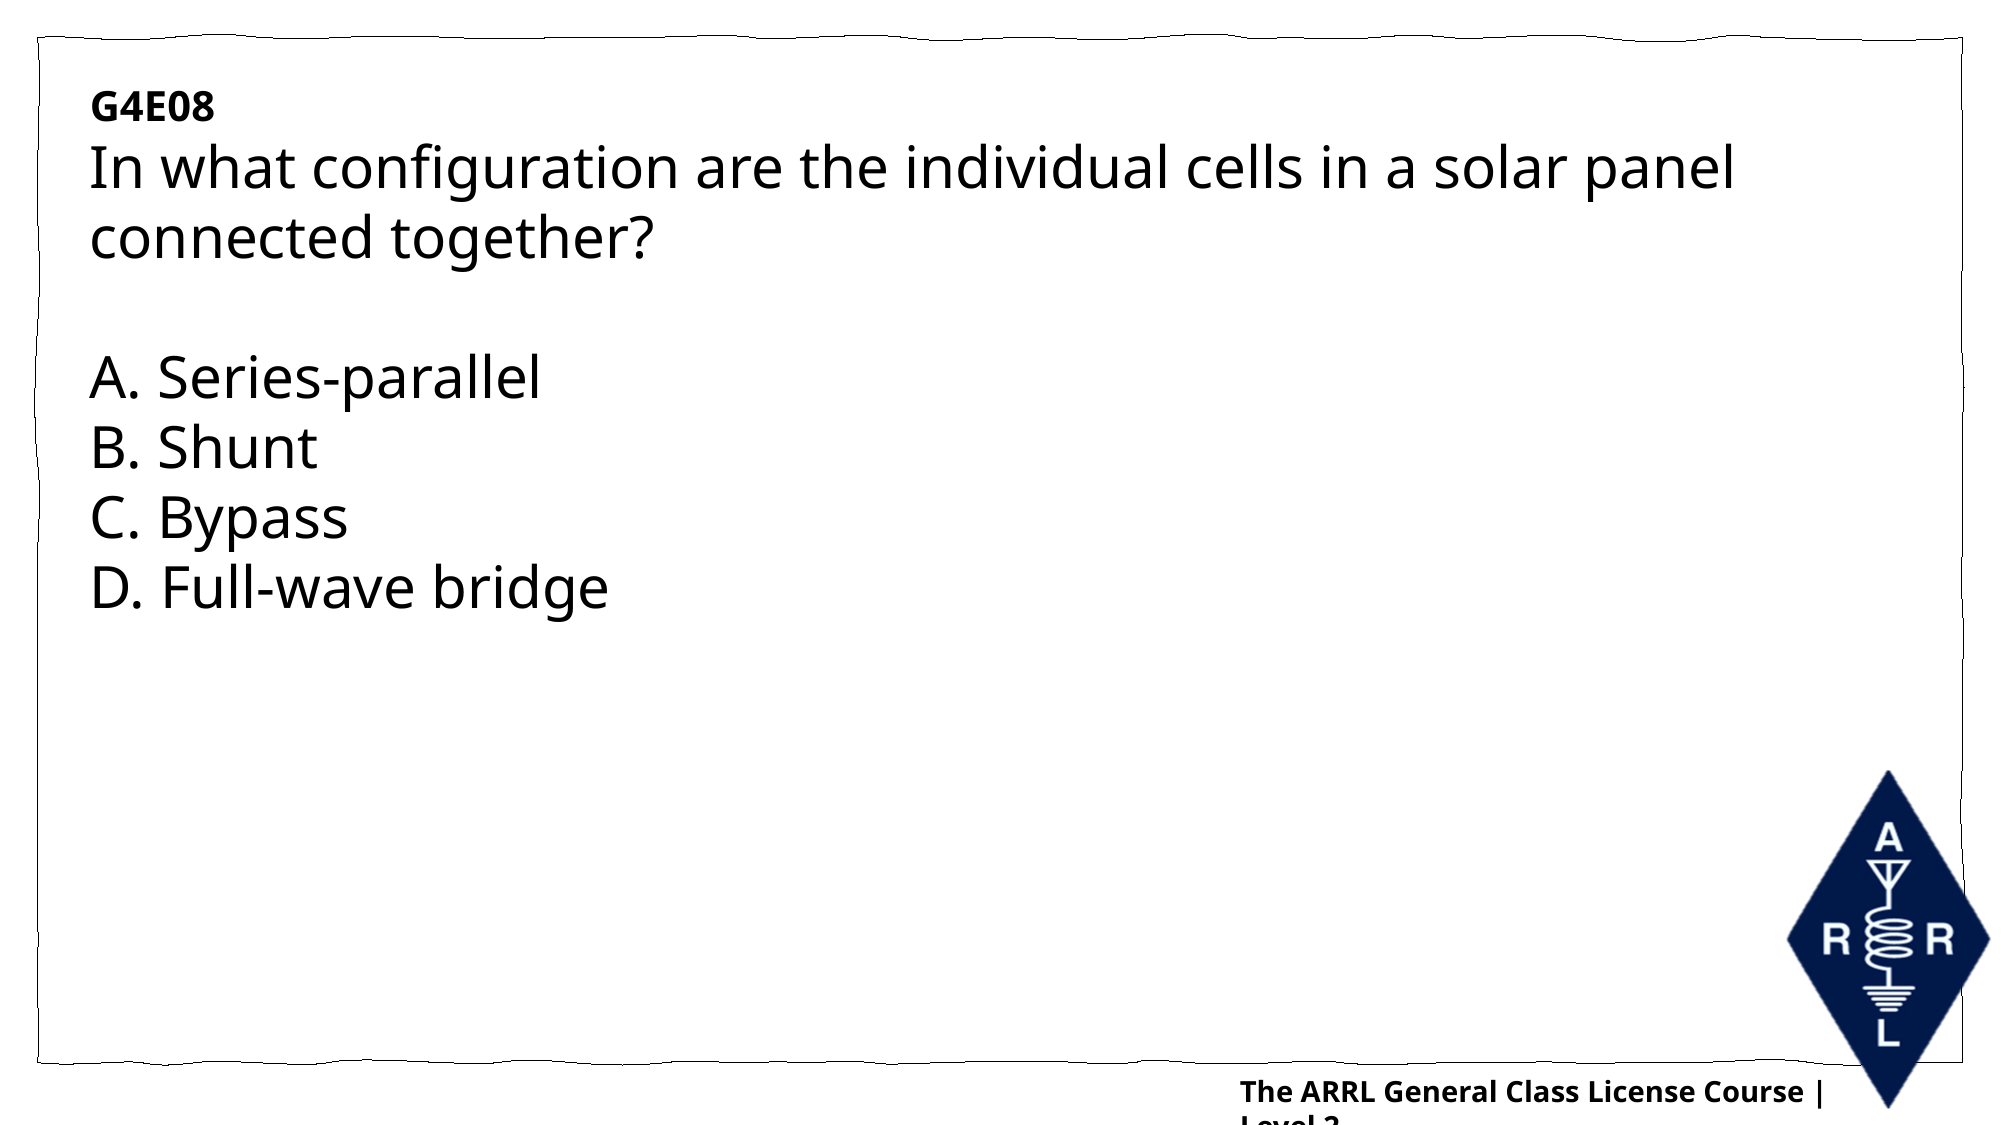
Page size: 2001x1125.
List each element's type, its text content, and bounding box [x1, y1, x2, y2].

picture [1773, 752, 1999, 1125]
text_box G4E08 In what configuration are the individual cells in a solar panel connected together? A. Series-parallel B. Shunt C. Bypass D. Full-wave bridge [75, 72, 1850, 628]
